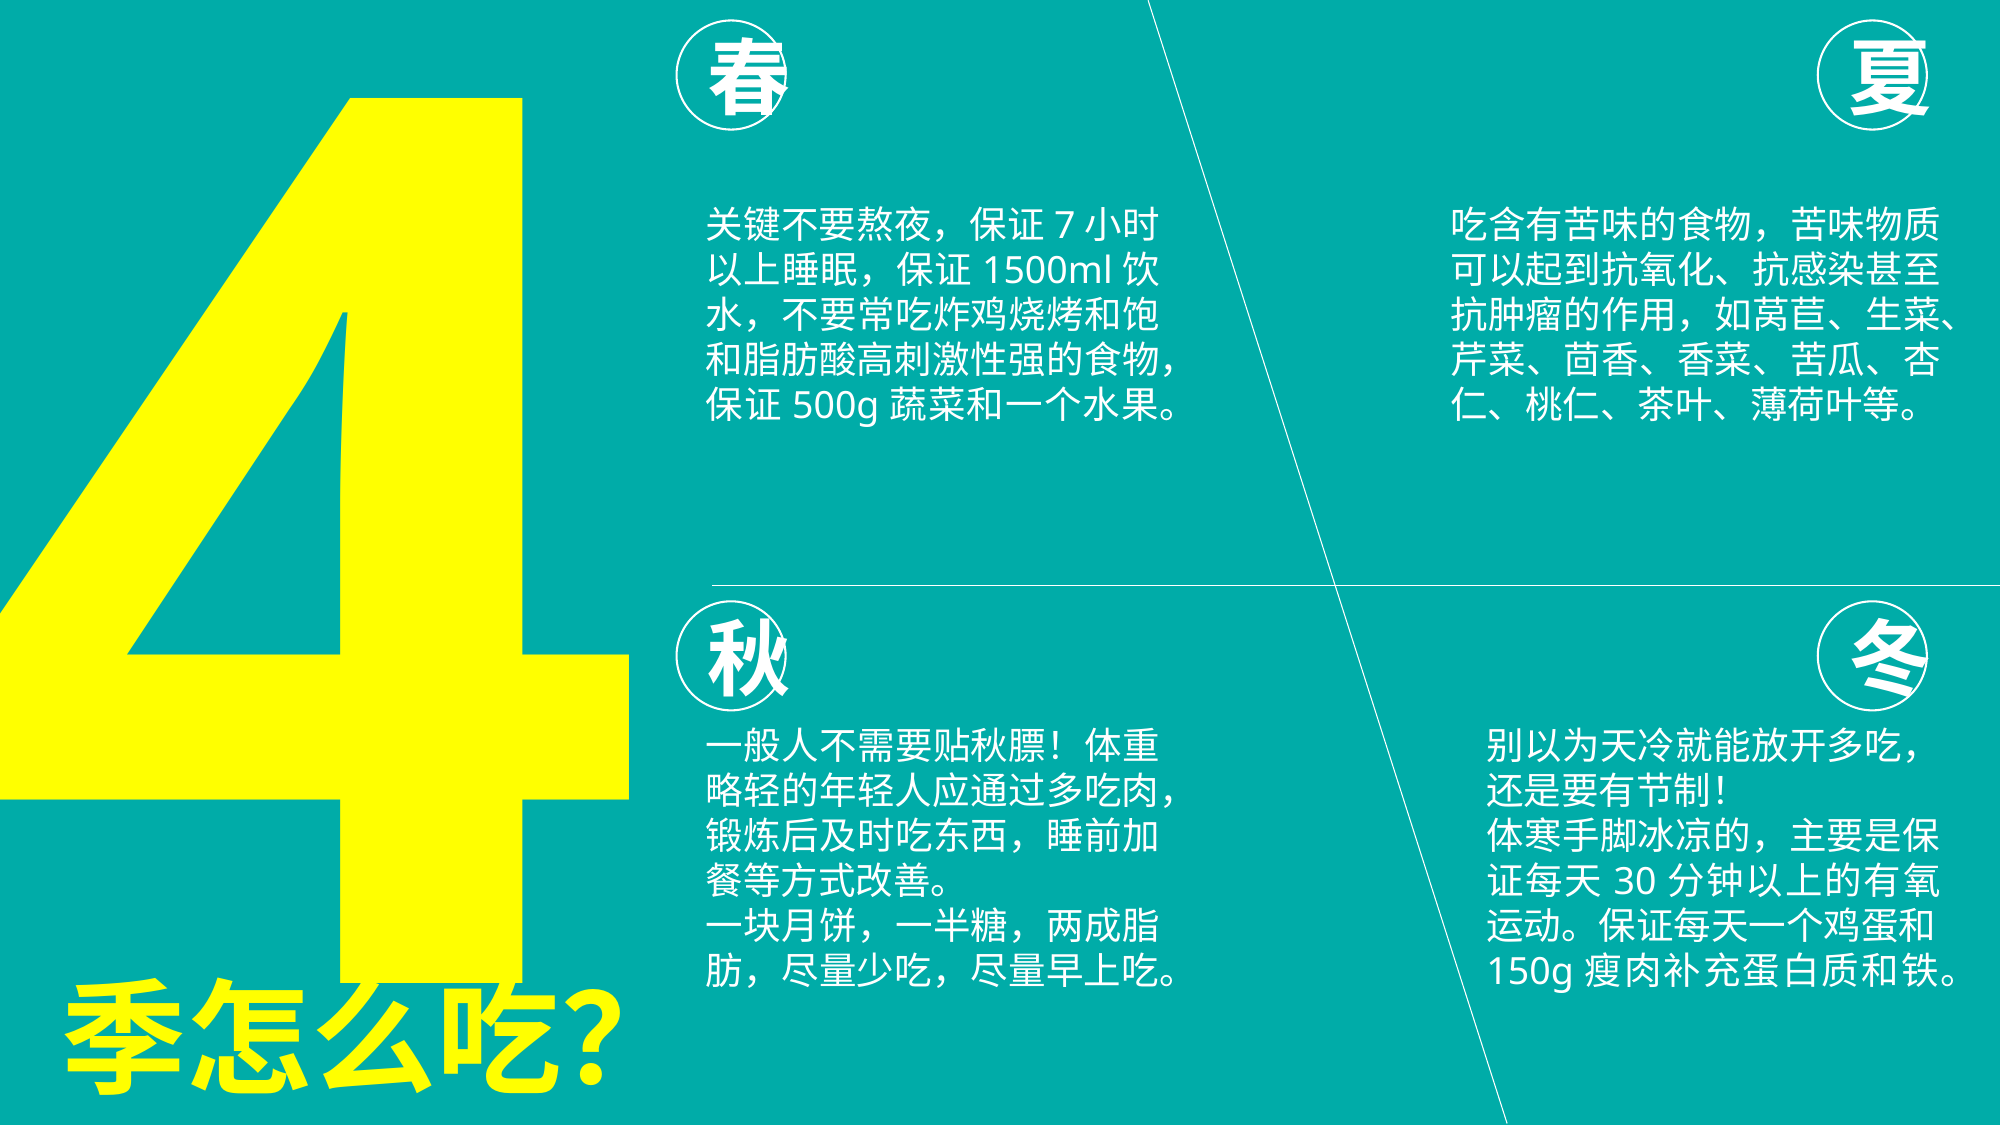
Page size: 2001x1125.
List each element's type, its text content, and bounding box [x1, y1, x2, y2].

text_box 秋 [675, 600, 787, 712]
text_box 4 [0, 0, 666, 1125]
text_box 夏 [1816, 19, 1928, 131]
text_box 关键不要熬夜，保证7小时以上睡眠，保证1500ml饮水，不要常吃炸鸡烧烤和饱和脂肪酸高刺激性强的食物，保证500g蔬菜和一个水果。 [691, 193, 1148, 434]
text_box 季怎么吃？ [47, 952, 702, 1117]
text_box 吃含有苦味的食物，苦味物质可以起到抗氧化、抗感染甚至抗肿瘤的作用，如莴苣、生菜、芹菜、茴香、香菜、苦瓜、杏仁、桃仁、茶叶、薄荷叶等。 [1508, 193, 1956, 434]
text_box 冬 [1816, 600, 1928, 712]
text_box 别以为天冷就能放开多吃，还是要有节制！ 体寒手脚冰凉的，主要是保证每天30分钟以上的有氧运动。保证每天一个鸡蛋和150g瘦肉补充蛋白质和铁。 [1508, 714, 1956, 1000]
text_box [1148, 0, 1508, 1124]
text_box 一般人不需要贴秋膘！体重略轻的年轻人应通过多吃肉，锻炼后及时吃东西，睡前加餐等方式改善。 一块月饼，一半糖，两成脂肪，尽量少吃，尽量早上吃。 [691, 714, 1148, 1000]
text_box 春 [675, 19, 787, 131]
